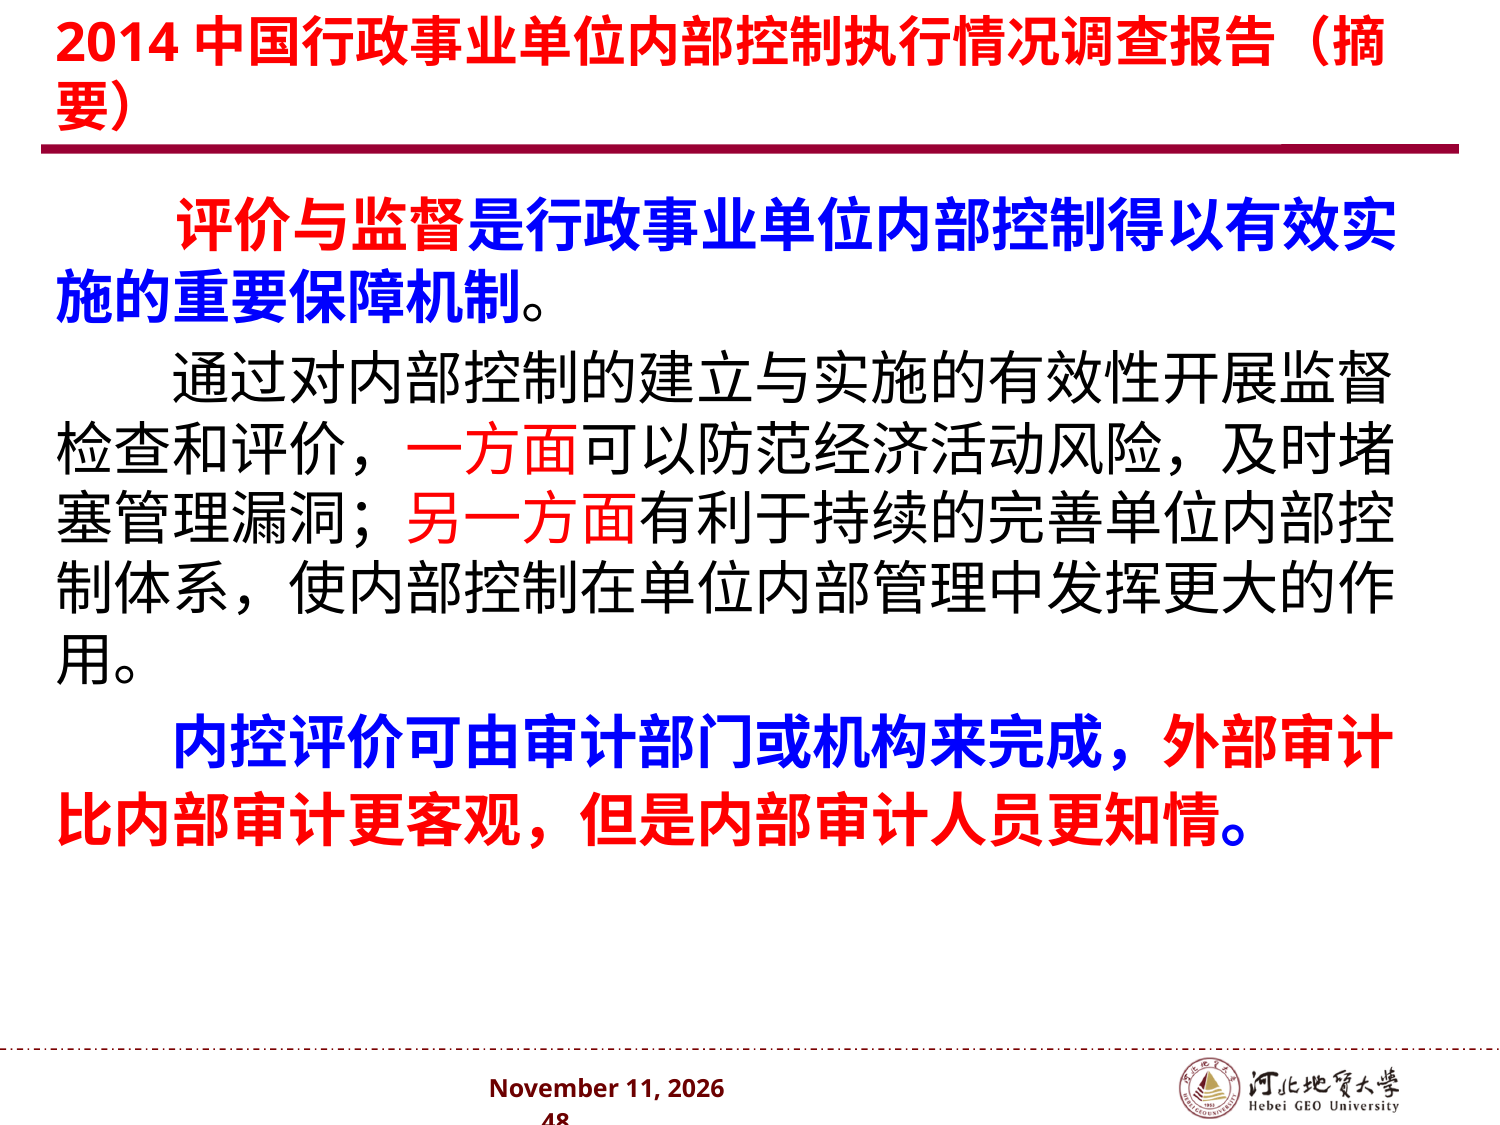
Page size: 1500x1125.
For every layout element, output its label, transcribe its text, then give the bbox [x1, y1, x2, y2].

list 评价与监督是行政事业单位内部控制得以有效实施的重要保障机制。 通过对内部控制的建立与实施的有效性开展监督检查和评价，一方面可以防范经济活动风险，及时堵塞管理漏洞；另一方面有利于持续的完善单位内部控制体系，使内部控制在单位内部管理中发挥更大的作用。 内控评价可由审计部门或机构来完成，外部审计比内部审计更客观，但是内部审计人员更知情。 [40, 172, 1460, 1036]
title 2014中国行政事业单位内部控制执行情况调查报告（摘要） [40, 18, 1460, 126]
picture [1159, 1049, 1420, 1125]
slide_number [473, 1064, 990, 1109]
